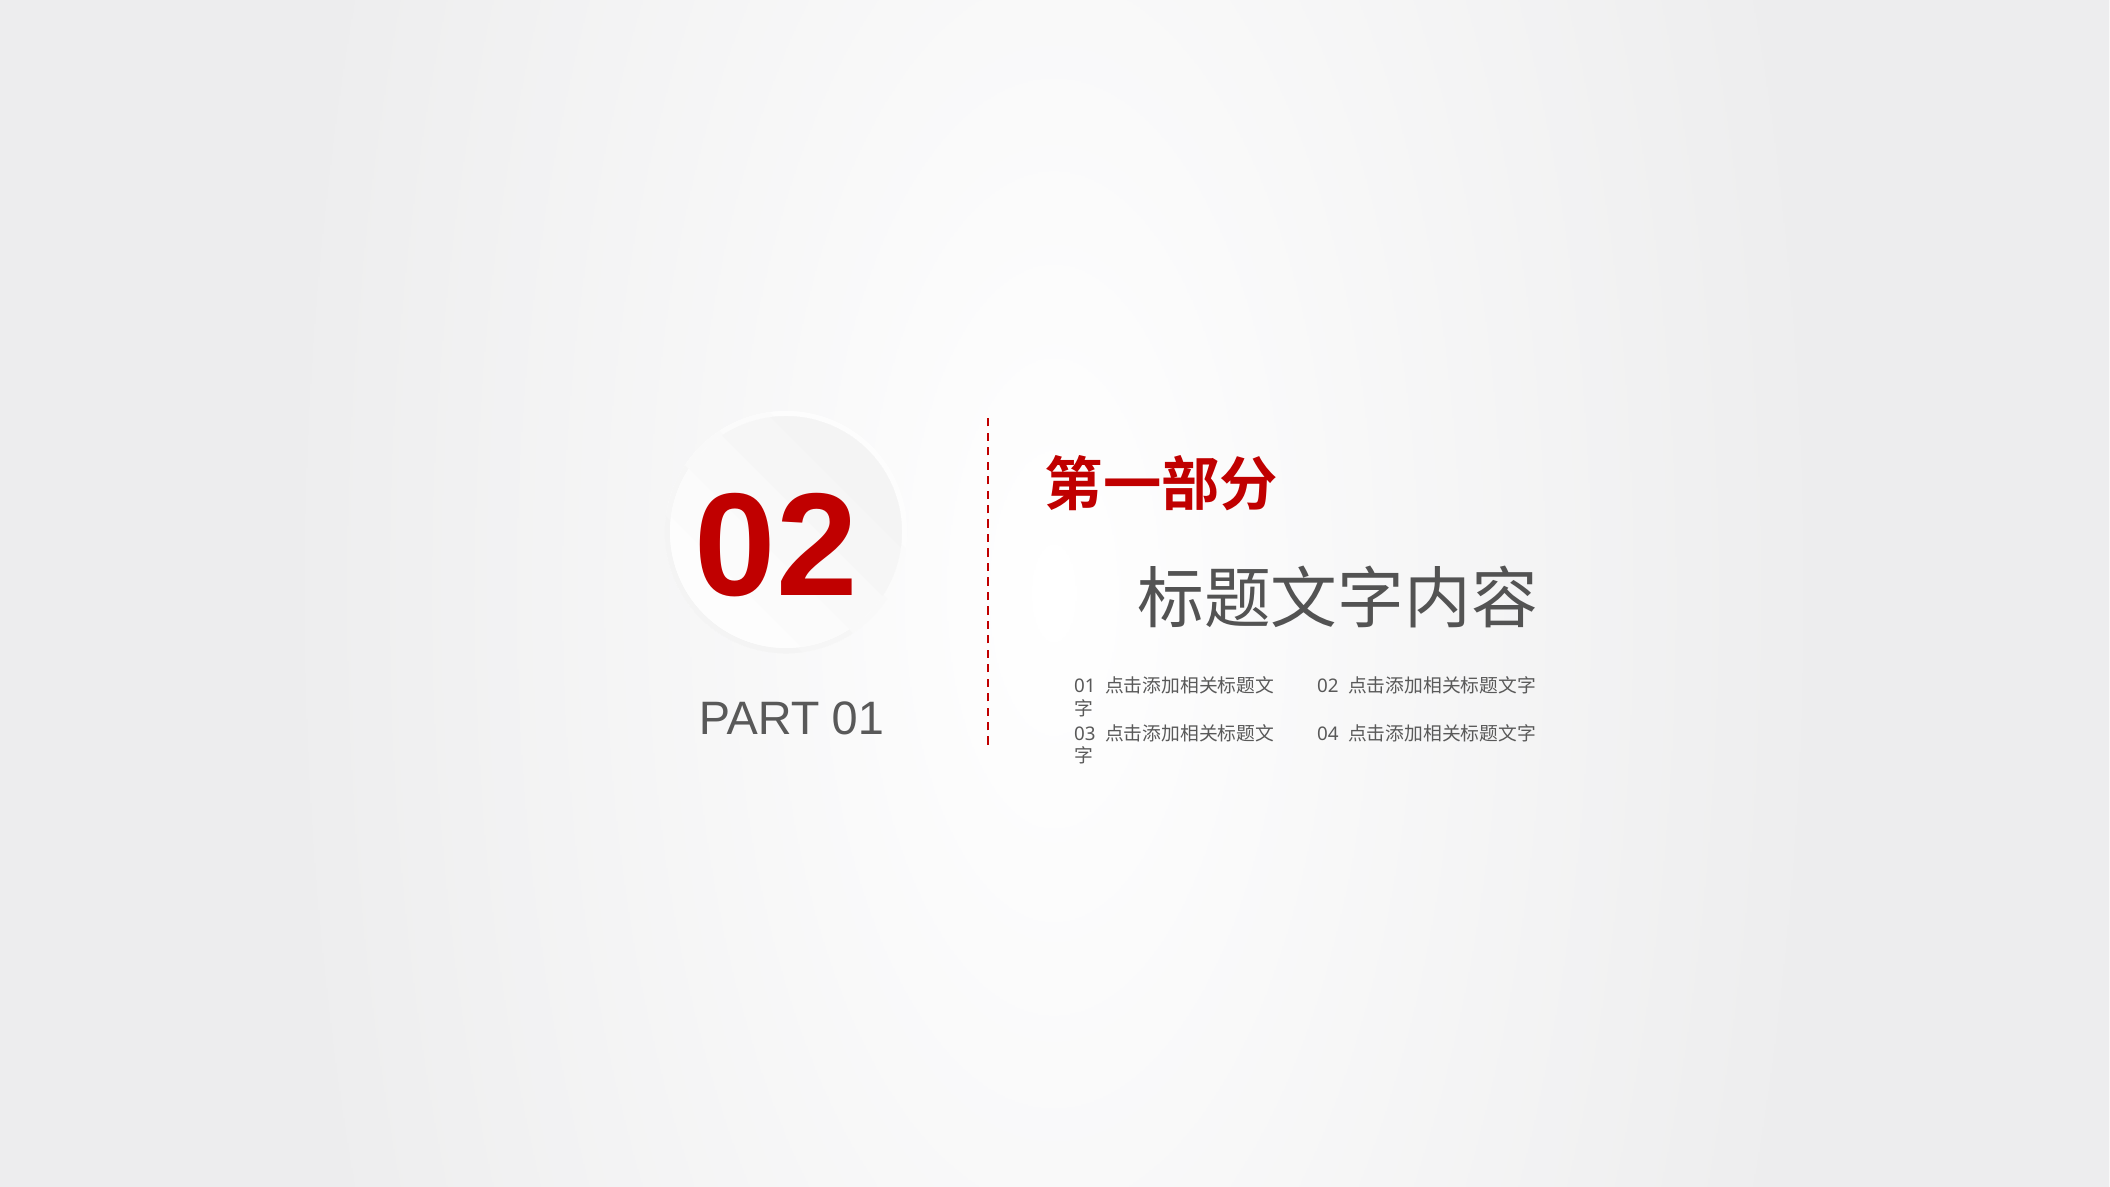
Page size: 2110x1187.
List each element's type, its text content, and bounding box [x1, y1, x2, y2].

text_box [664, 410, 908, 654]
picture [0, 0, 2110, 1187]
text_box 01 点击添加相关标题文字 [1060, 666, 1306, 714]
text_box 第一部分 标题文字内容 [1011, 439, 1568, 651]
text_box 03 点击添加相关标题文字 [1060, 714, 1306, 774]
text_box 02 点击添加相关标题文字 [1303, 666, 1560, 704]
text_box 04 点击添加相关标题文字 [1303, 714, 1560, 751]
text_box PART 01 [698, 687, 908, 745]
